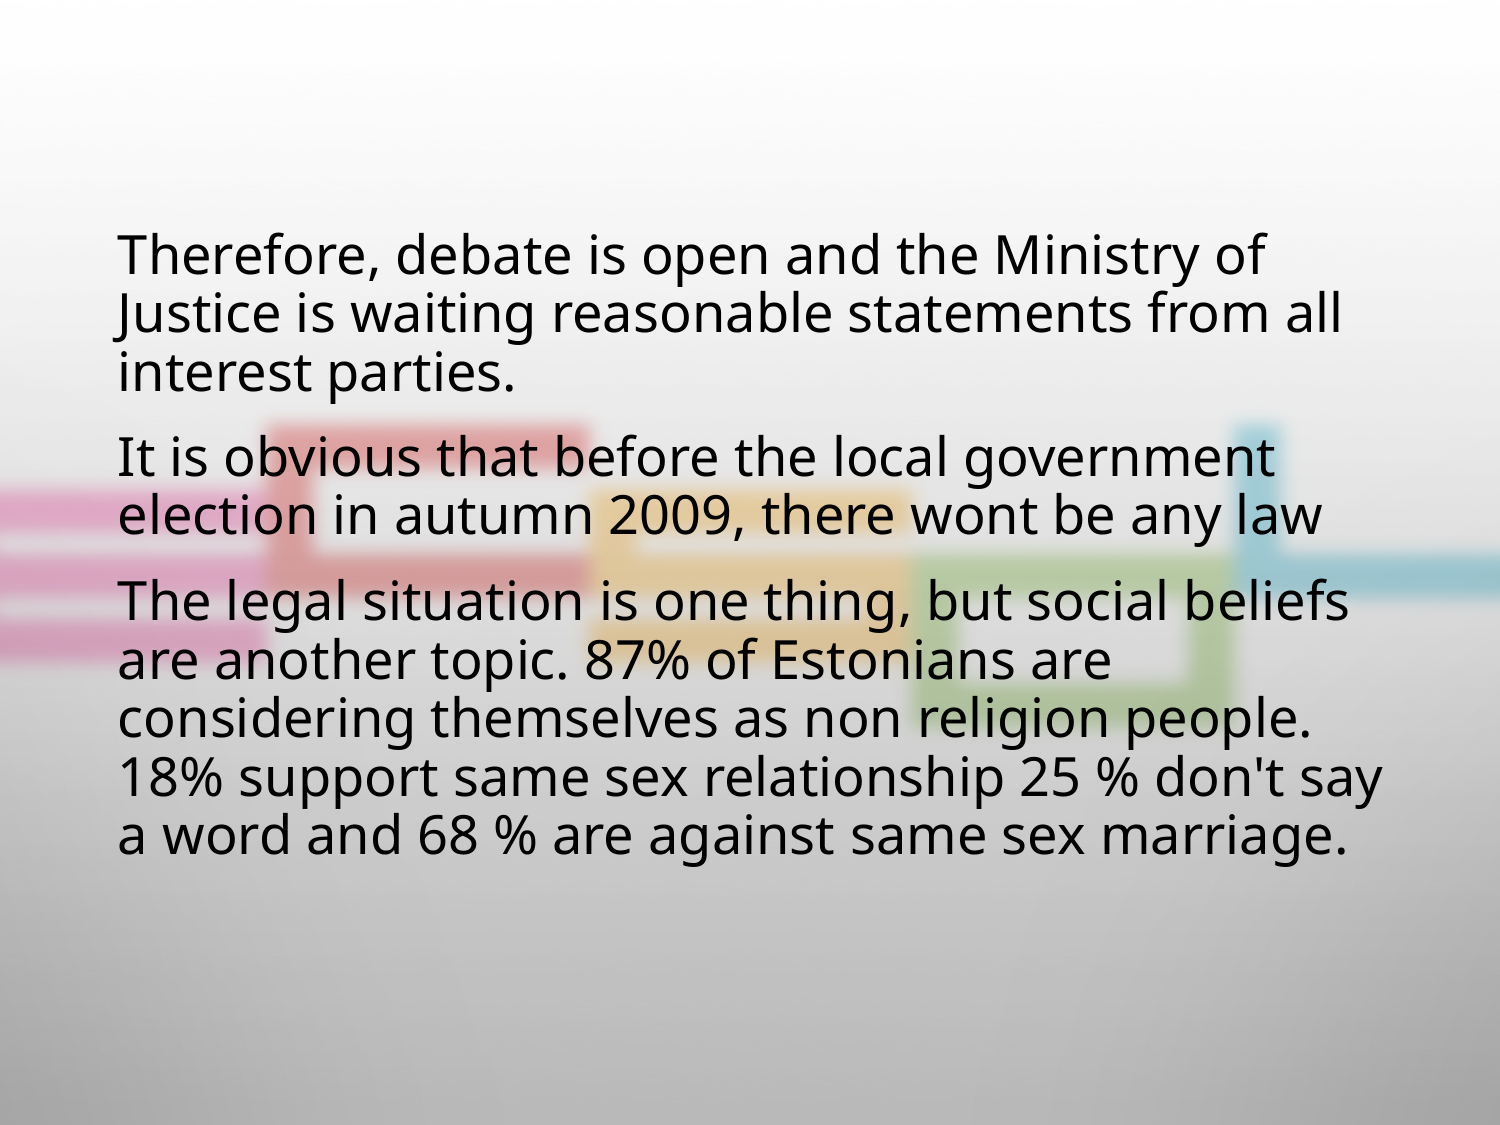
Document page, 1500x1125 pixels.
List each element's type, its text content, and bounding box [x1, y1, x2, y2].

text_box Therefore, debate is open and the Ministry of Justice is waiting reasonable statements from all interest parties. It is obvious that before the local government election in autumn 2009, there wont be any law The legal situation is one thing, but social beliefs are another topic. 87% of Estonians are considering themselves as non religion people. 18% support same sex relationship 25 % don't say a word and 68 % are against same sex marriage. [46, 219, 1400, 874]
picture [0, 0, 1500, 1125]
